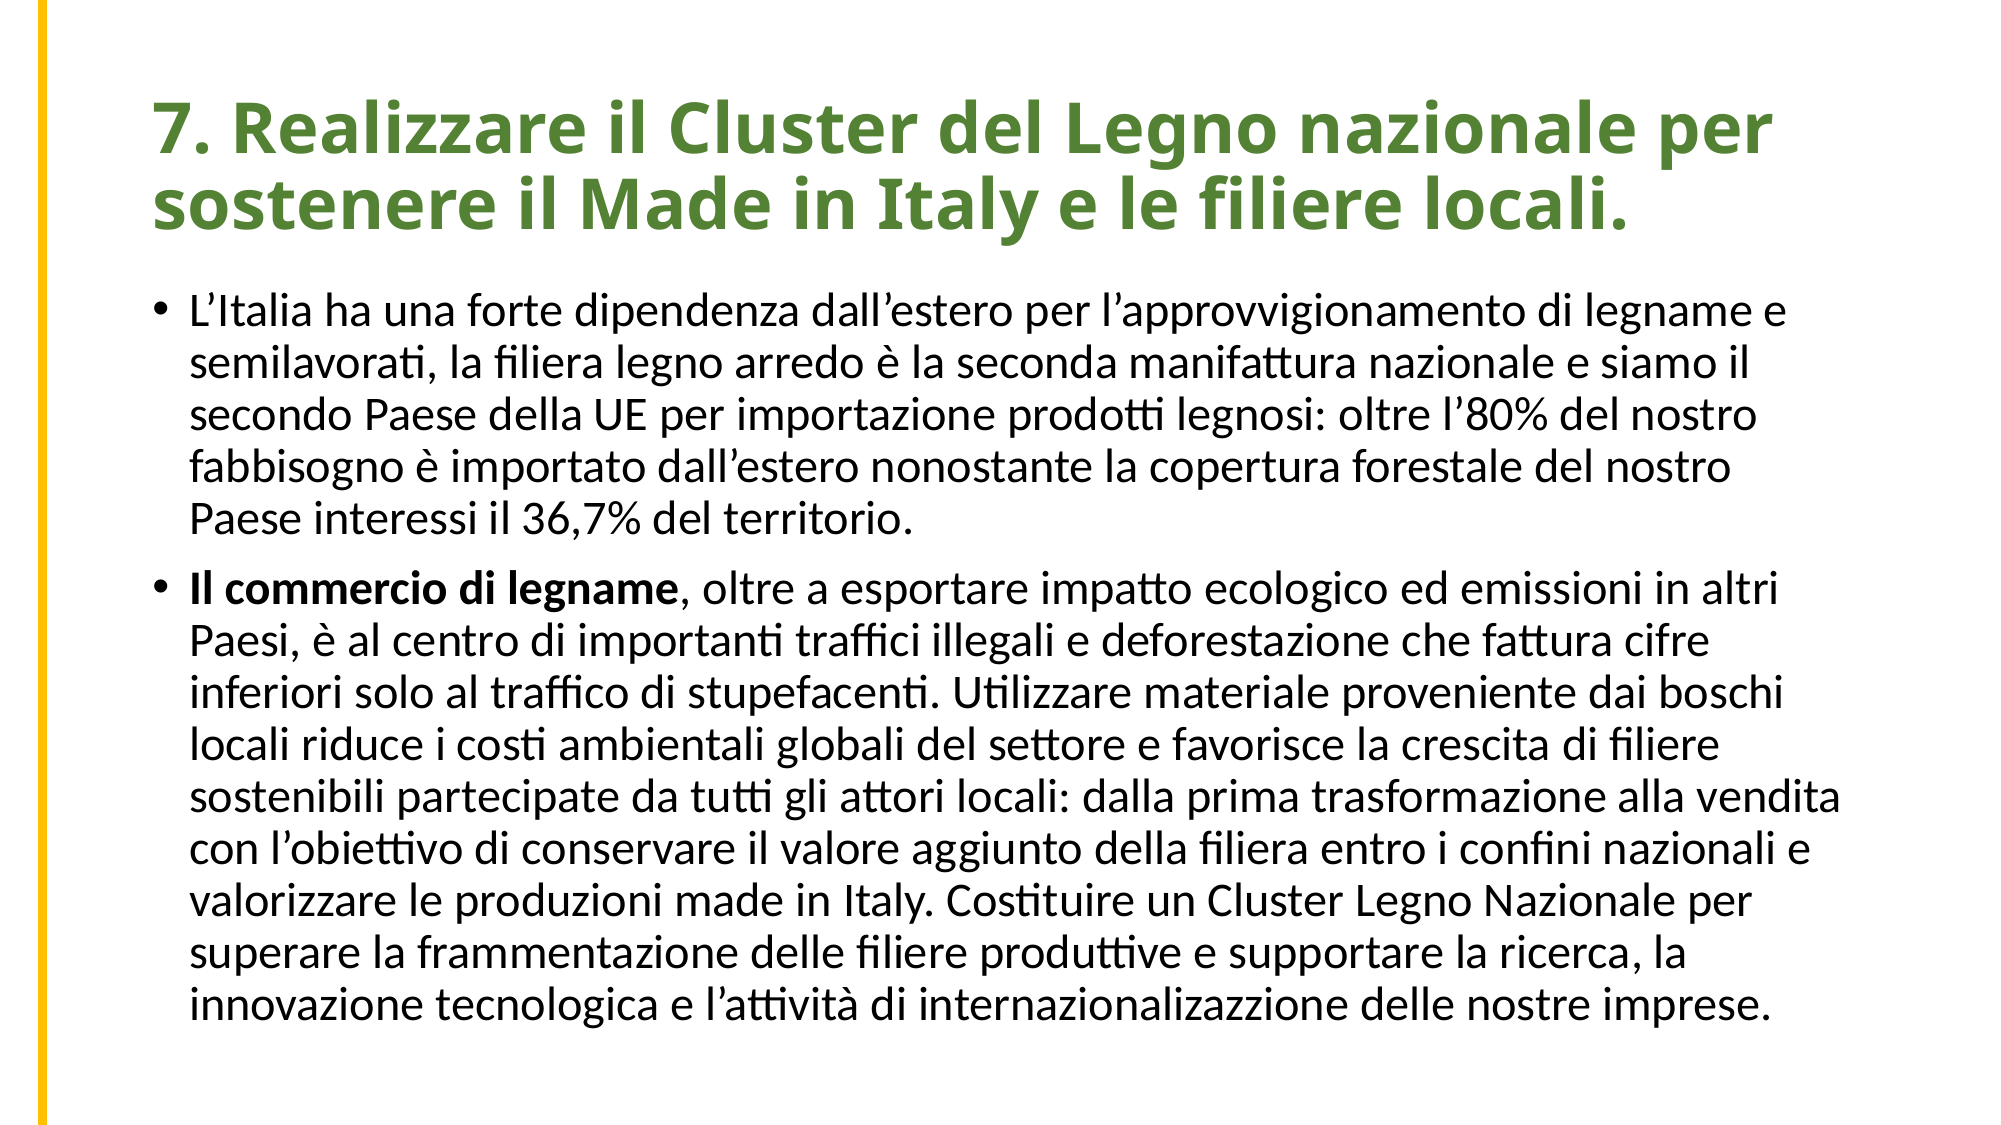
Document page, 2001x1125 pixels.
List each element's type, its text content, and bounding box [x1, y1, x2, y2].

list L’Italia ha una forte dipendenza dall’estero per l’approvvigionamento di legname e semilavorati, la filiera legno arredo è la seconda manifattura nazionale e siamo il secondo Paese della UE per importazione prodotti legnosi: oltre l’80% del nostro fabbisogno è importato dall’estero nonostante la copertura forestale del nostro Paese interessi il 36,7% del territorio. Il commercio di legname, oltre a esportare impatto ecologico ed emissioni in altri Paesi, è al centro di importanti traffici illegali e deforestazione che fattura cifre inferiori solo al traffico di stupefacenti. Utilizzare materiale proveniente dai boschi locali riduce i costi ambientali globali del settore e favorisce la crescita di filiere sostenibili partecipate da tutti gli attori locali: dalla prima trasformazione alla vendita con l’obiettivo di conservare il valore aggiunto della filiera entro i confini nazionali e valorizzare le produzioni made in Italy. Costituire un Cluster Legno Nazionale per superare la frammentazione delle filiere produttive e supportare la ricerca, la innovazione tecnologica e l’attività di internazionalizazzione delle nostre imprese. [137, 278, 1863, 1066]
text_box 7. Realizzare il Cluster del Legno nazionale per sostenere il Made in Italy e le filiere locali. [137, 59, 1863, 278]
